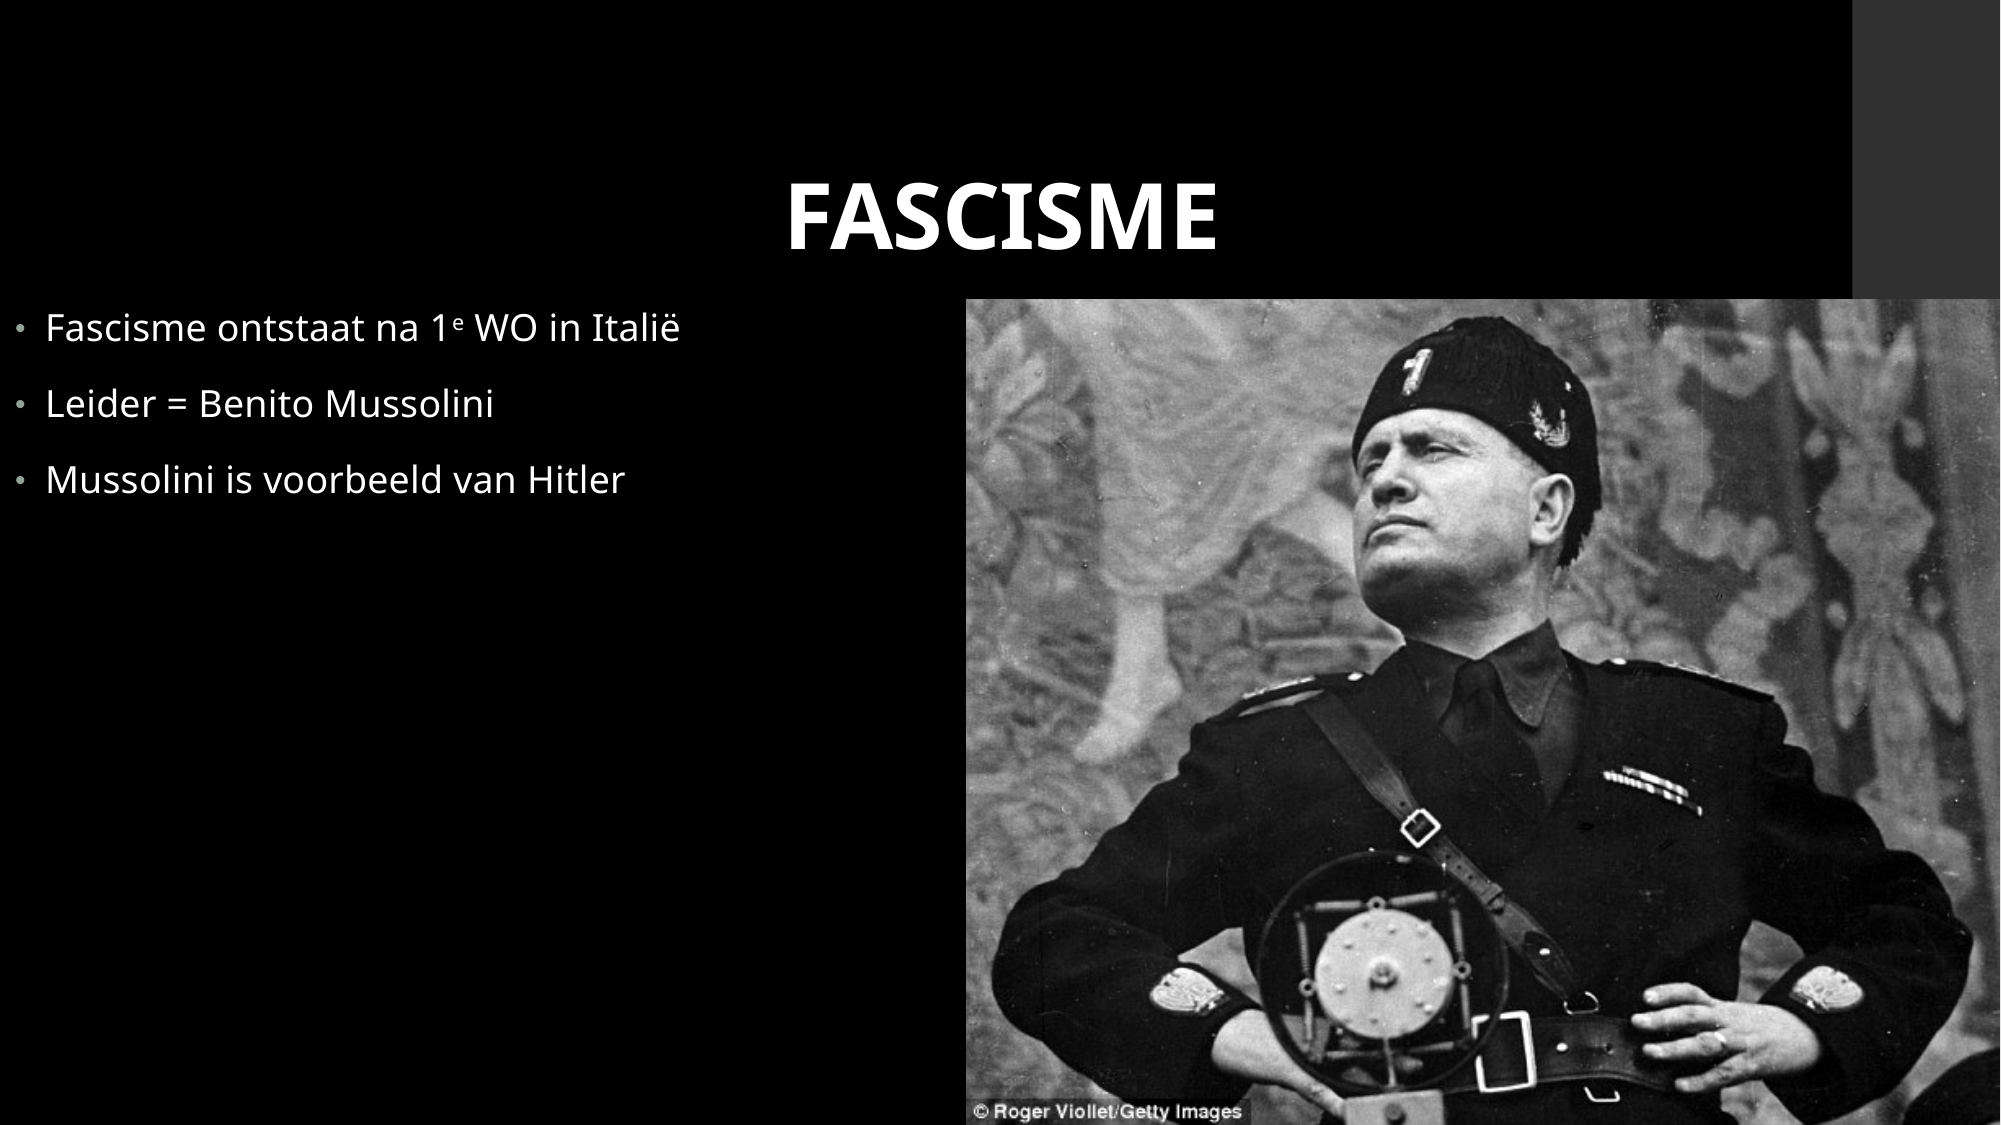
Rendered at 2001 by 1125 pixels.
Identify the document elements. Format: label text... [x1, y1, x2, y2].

list Fascisme ontstaat na 1e WO in Italië Leider = Benito Mussolini Mussolini is voorbeeld van Hitler [0, 299, 961, 1014]
picture [965, 299, 2000, 1125]
title FASCISME [206, 60, 1797, 278]
